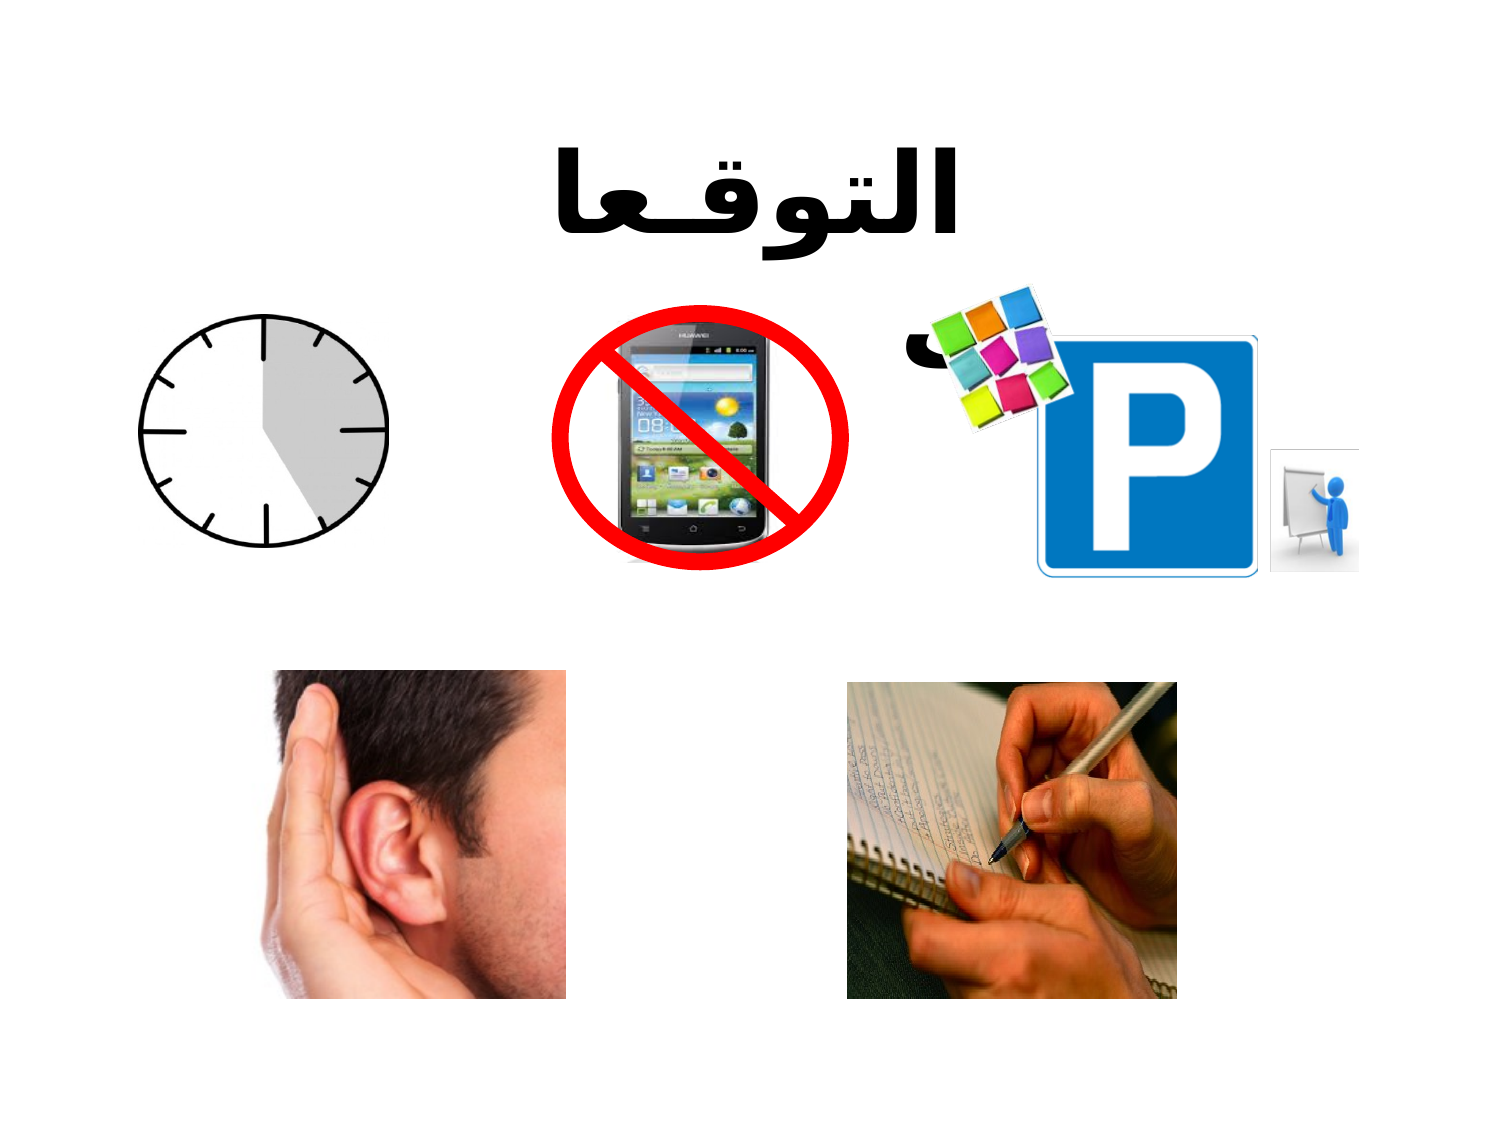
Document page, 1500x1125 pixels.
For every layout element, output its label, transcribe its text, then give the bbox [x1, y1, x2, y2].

picture [138, 314, 389, 548]
picture [847, 681, 1177, 999]
text_box التوقـعات [486, 114, 1029, 459]
text_box [664, 305, 736, 309]
picture [202, 670, 566, 999]
picture [928, 282, 1359, 580]
picture [540, 311, 847, 563]
